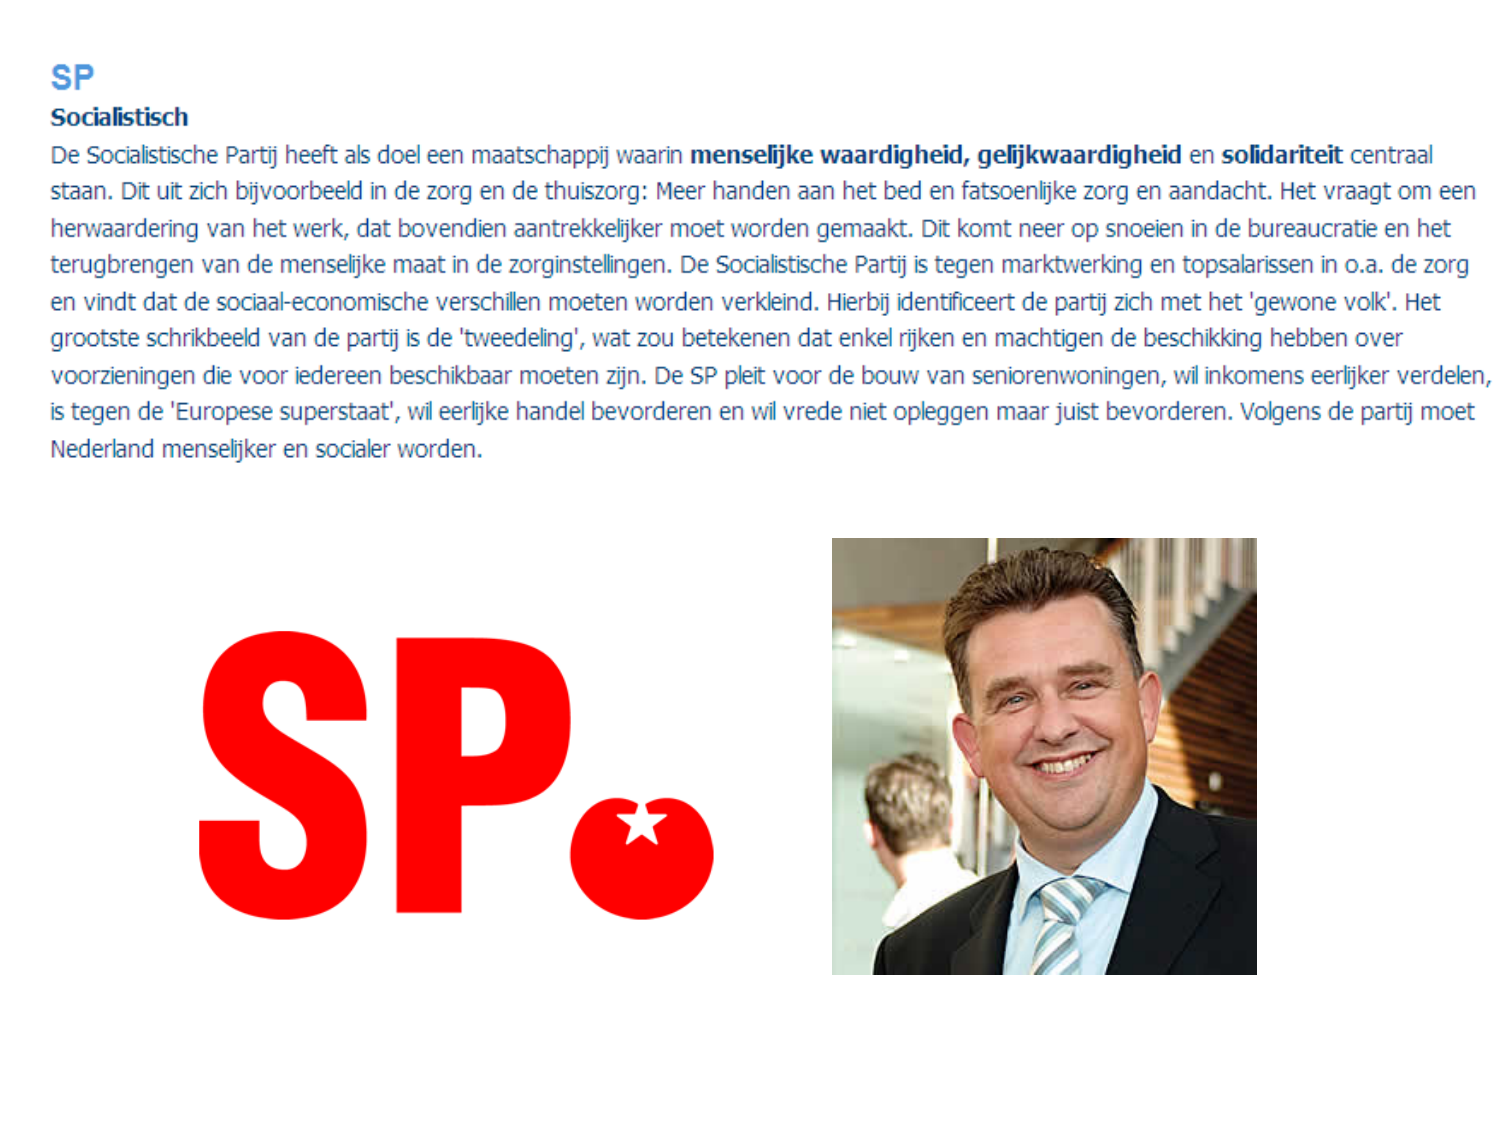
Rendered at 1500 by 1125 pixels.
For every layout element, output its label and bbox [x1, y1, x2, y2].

picture [832, 538, 1257, 975]
picture [39, 54, 1500, 469]
picture [135, 562, 779, 990]
